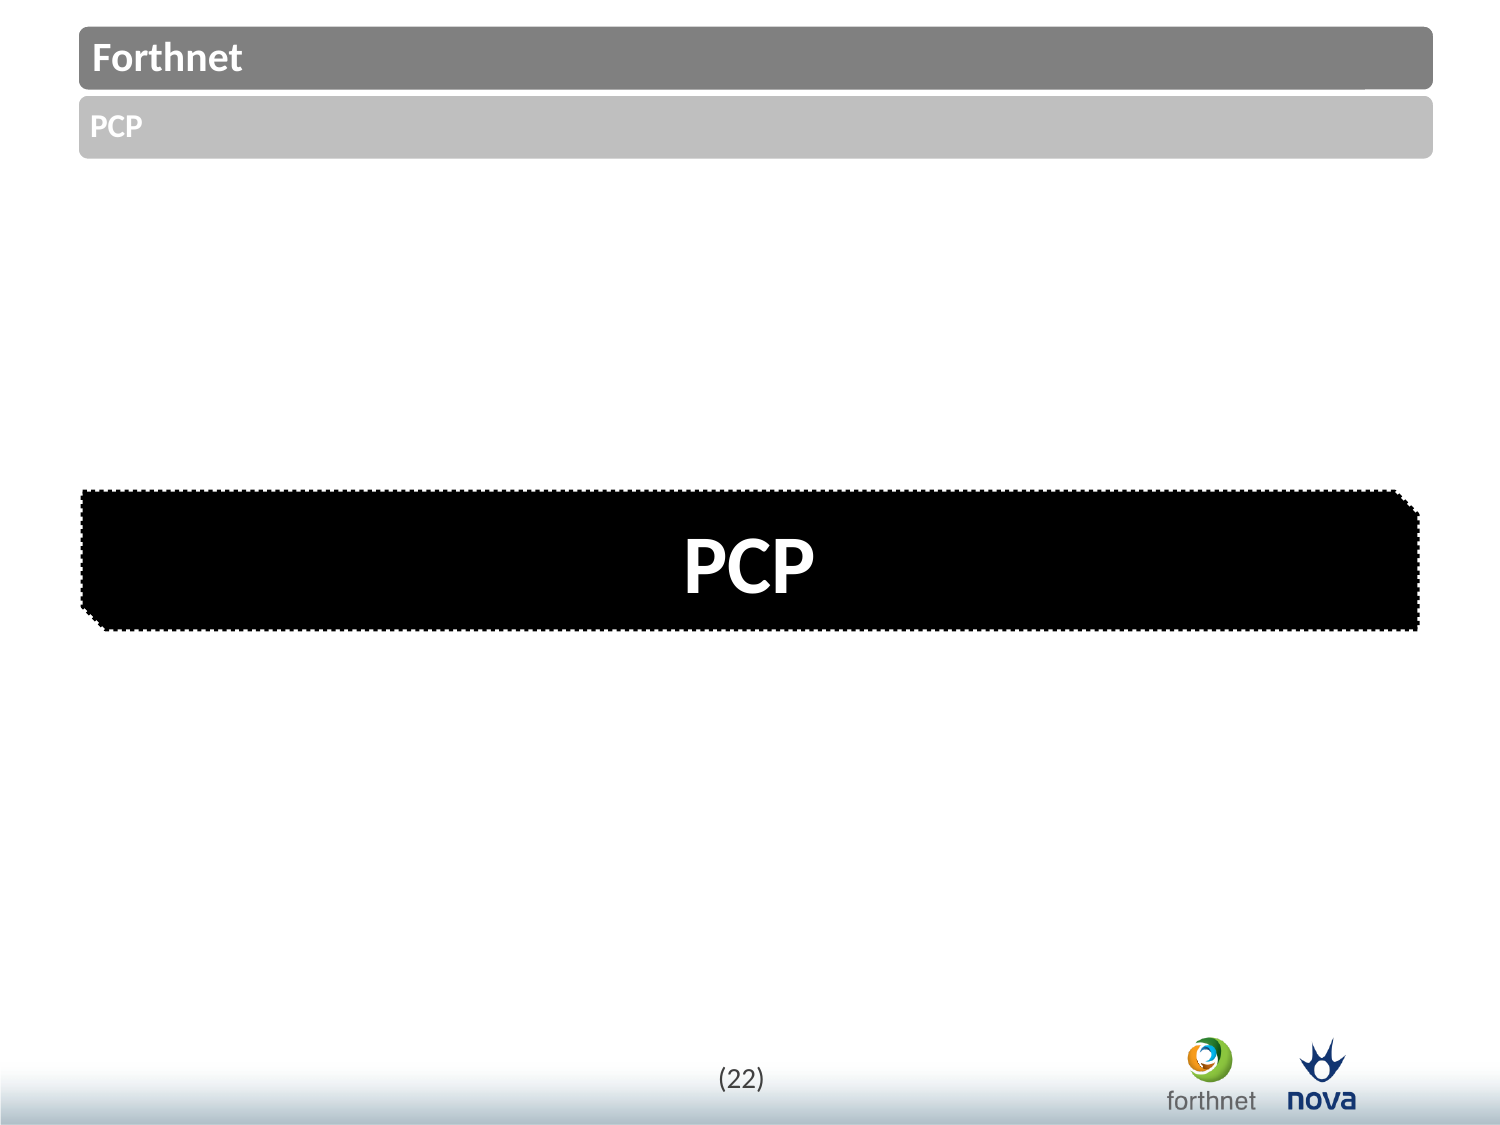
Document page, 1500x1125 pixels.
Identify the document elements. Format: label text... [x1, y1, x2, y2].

text_box PCP [80, 489, 1420, 632]
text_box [76, 24, 1436, 162]
slide_number (22) [703, 1046, 1054, 1107]
picture [2, 1010, 1500, 1125]
